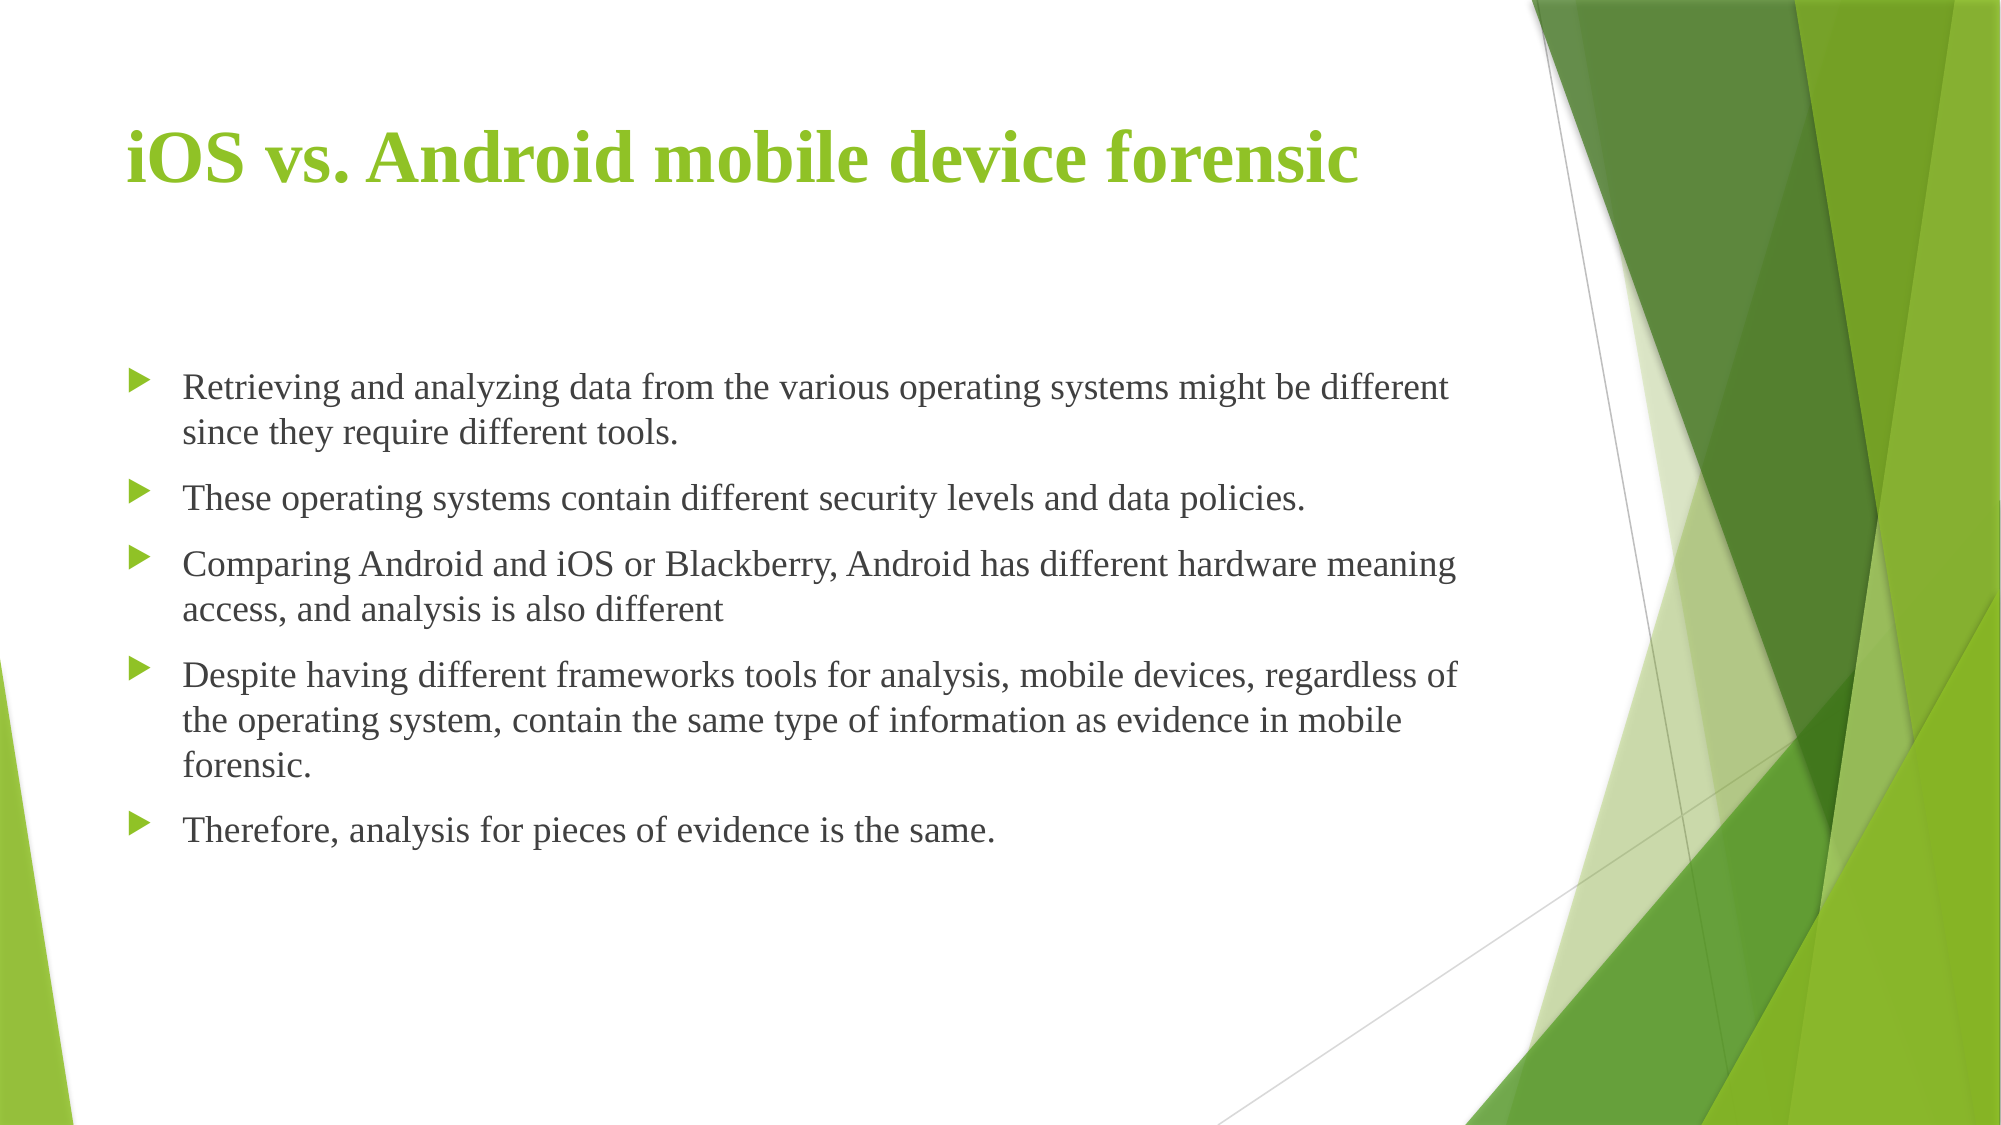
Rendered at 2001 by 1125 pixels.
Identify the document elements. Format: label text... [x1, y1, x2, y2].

title iOS vs. Android mobile device forensic [111, 99, 1522, 317]
list Retrieving and analyzing data from the various operating systems might be different since they require different tools. These operating systems contain different security levels and data policies. Comparing Android and iOS or Blackberry, Android has different hardware meaning access, and analysis is also different Despite having different frameworks tools for analysis, mobile devices, regardless of the operating system, contain the same type of information as evidence in mobile forensic. Therefore, analysis for pieces of evidence is the same. [111, 354, 1522, 992]
